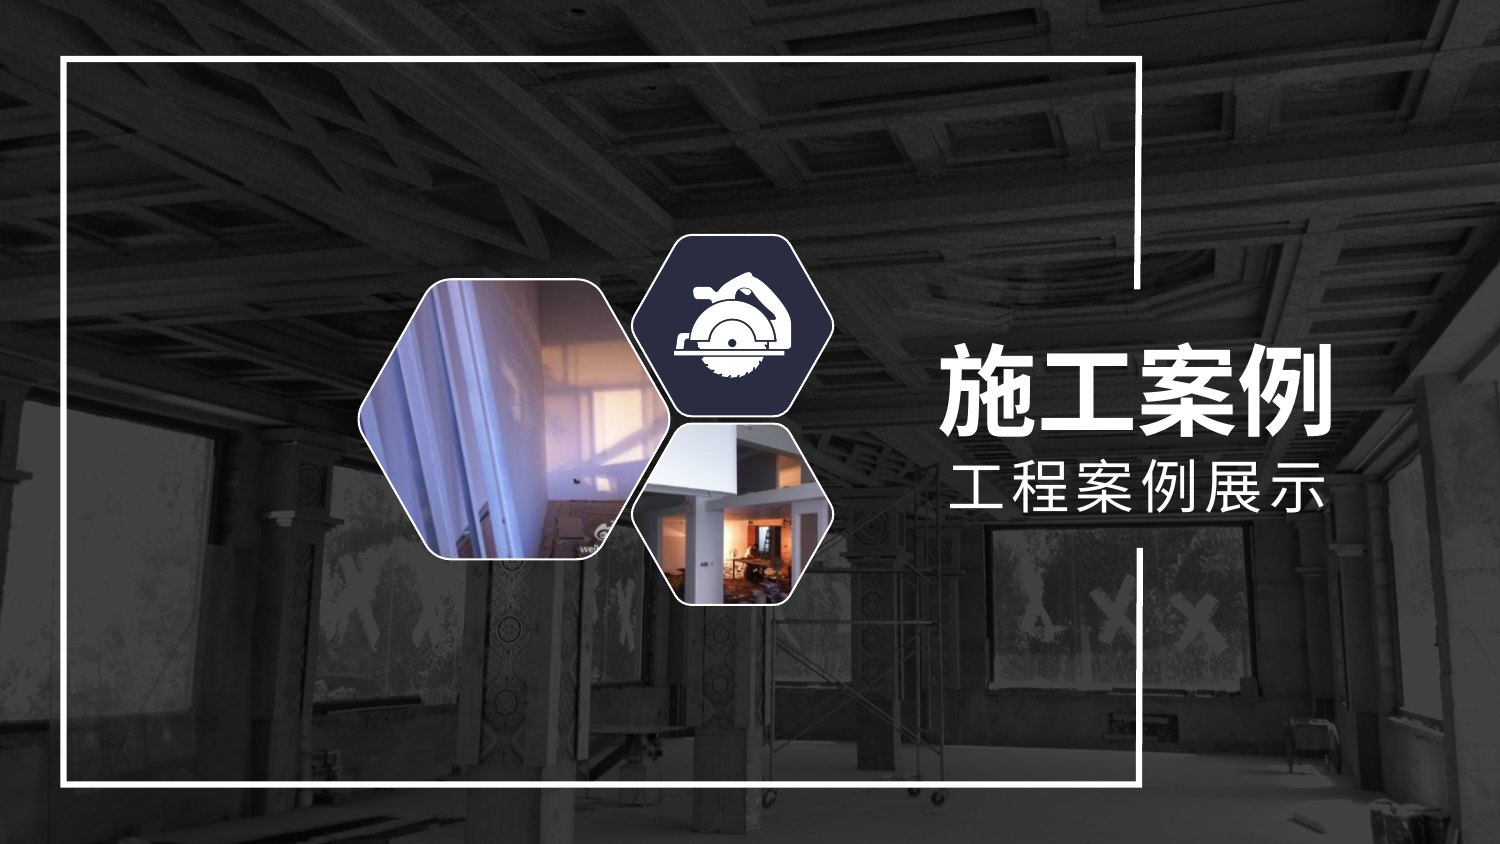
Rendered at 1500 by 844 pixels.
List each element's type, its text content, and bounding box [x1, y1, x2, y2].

text_box [0, 0, 1500, 844]
text_box [61, 56, 1142, 787]
text_box 工程案例展示 [1139, 450, 1329, 521]
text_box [631, 234, 834, 417]
text_box 施工案例 [1138, 328, 1338, 449]
